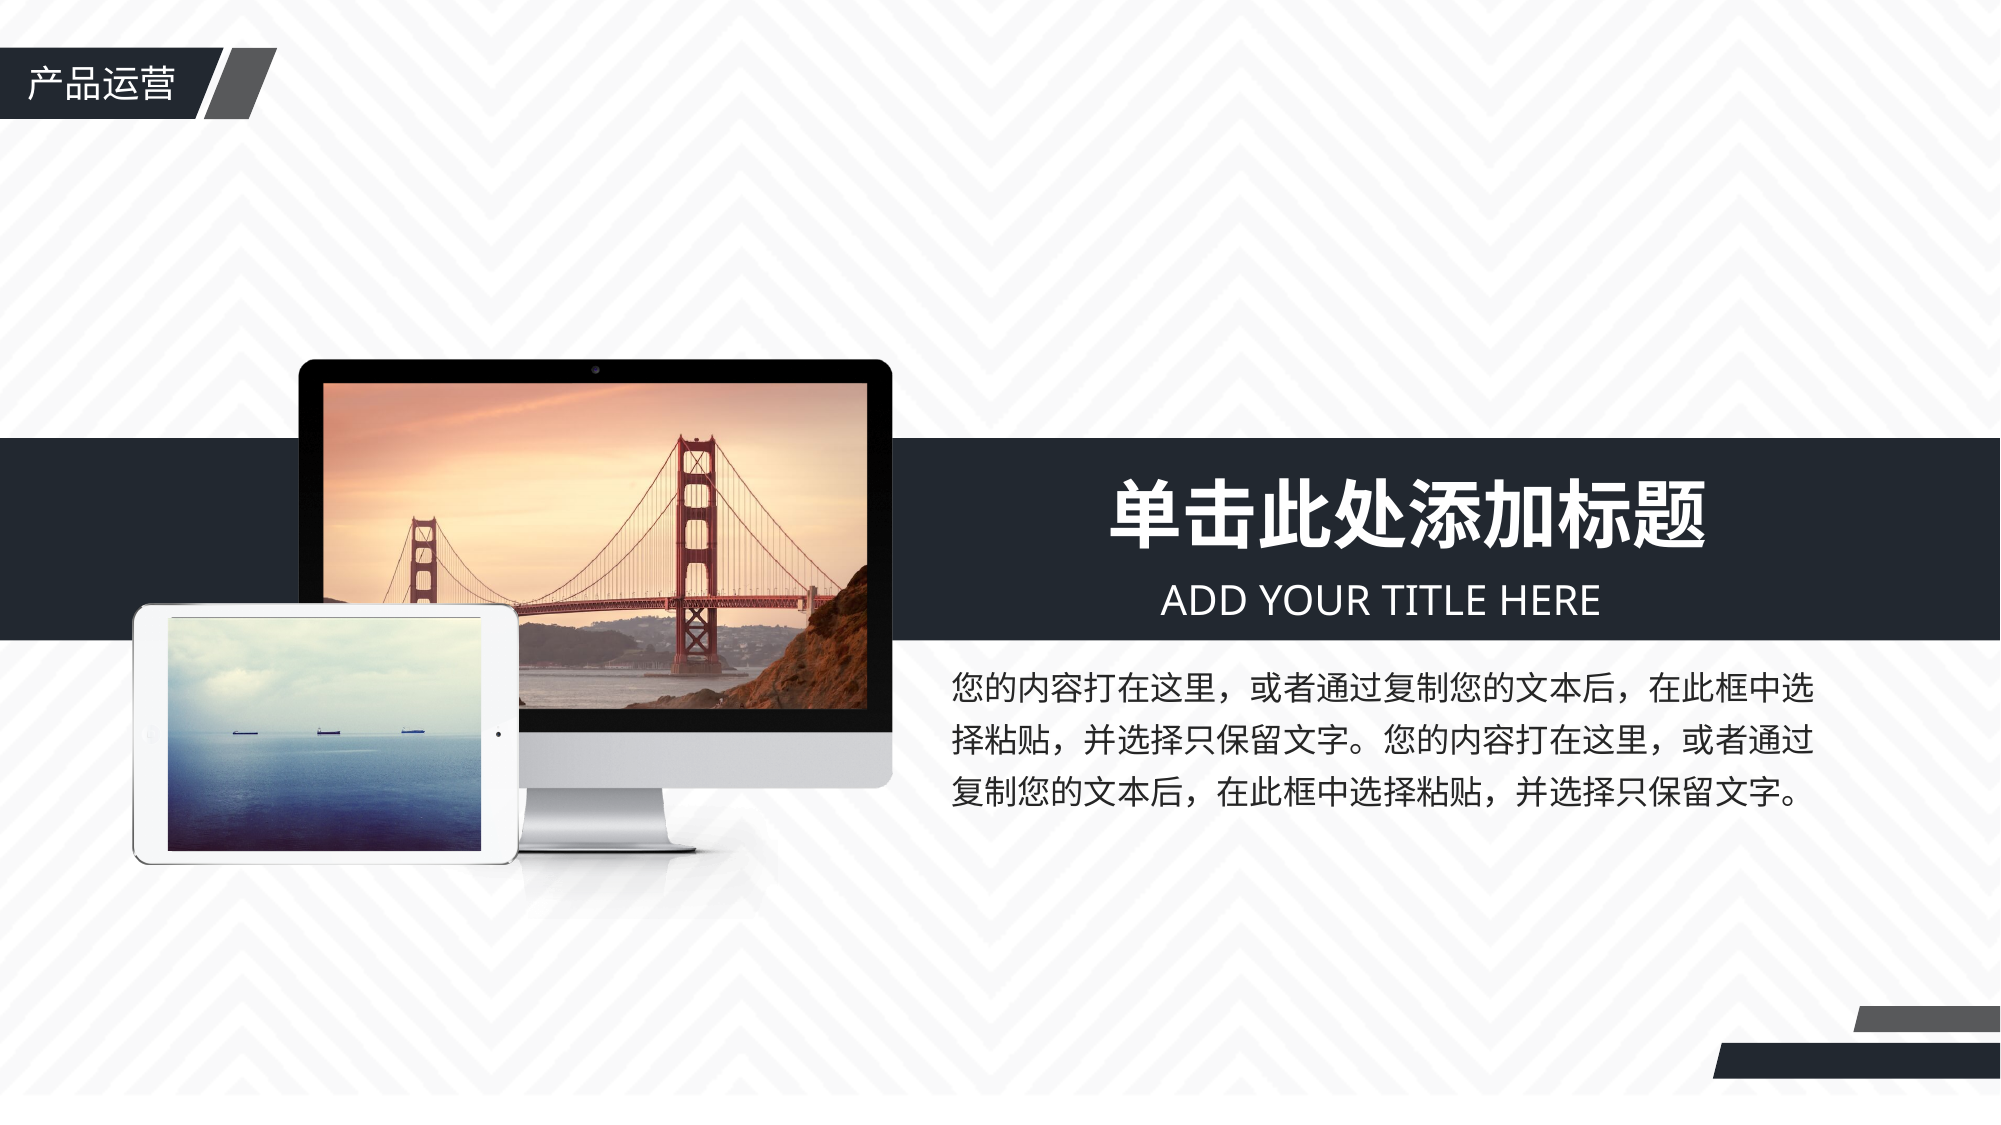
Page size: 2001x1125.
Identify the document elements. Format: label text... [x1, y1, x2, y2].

text_box [0, 437, 132, 641]
text_box 您的内容打在这里，或者通过复制您的文本后，在此框中选择粘贴，并选择只保留文字。您的内容打在这里，或者通过复制您的文本后，在此框中选择粘贴，并选择只保留文字。 [922, 648, 1844, 871]
text_box [908, 437, 2000, 641]
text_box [132, 345, 908, 919]
text_box 单击此处添加标题 [1092, 460, 1844, 566]
picture [0, 0, 2001, 1125]
text_box ADD YOUR TITLE HERE [1145, 566, 1652, 632]
